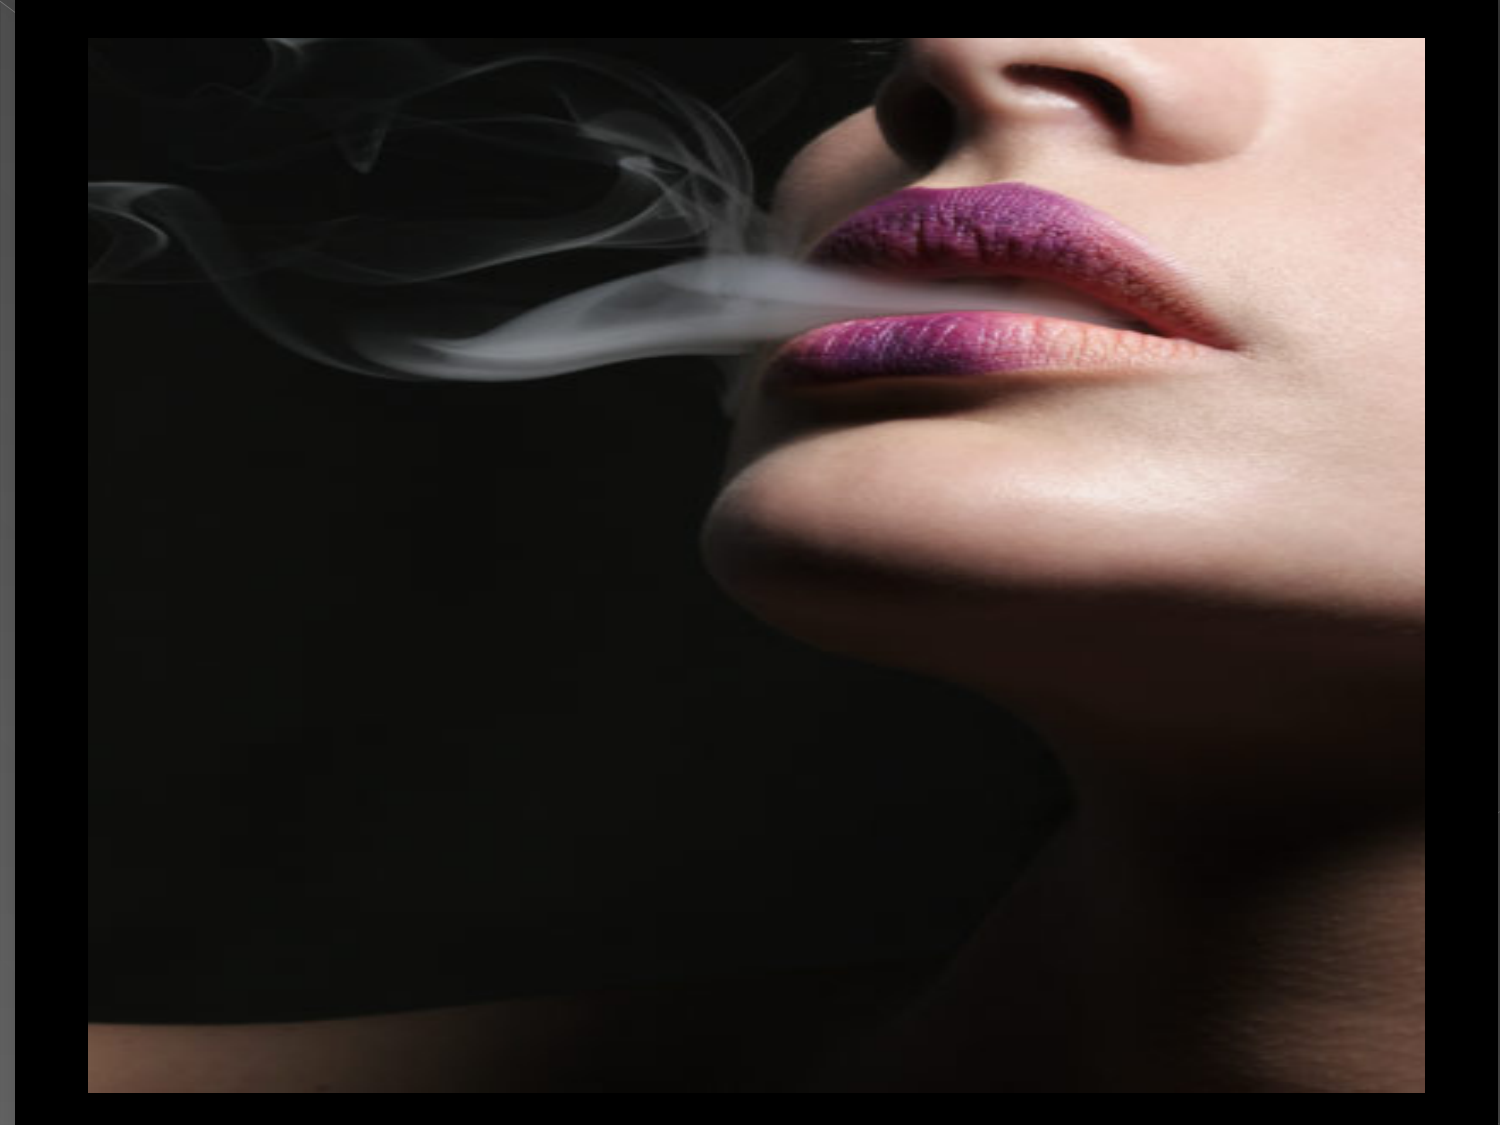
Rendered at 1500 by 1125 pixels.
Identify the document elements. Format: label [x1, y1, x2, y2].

list [87, 37, 1426, 1094]
